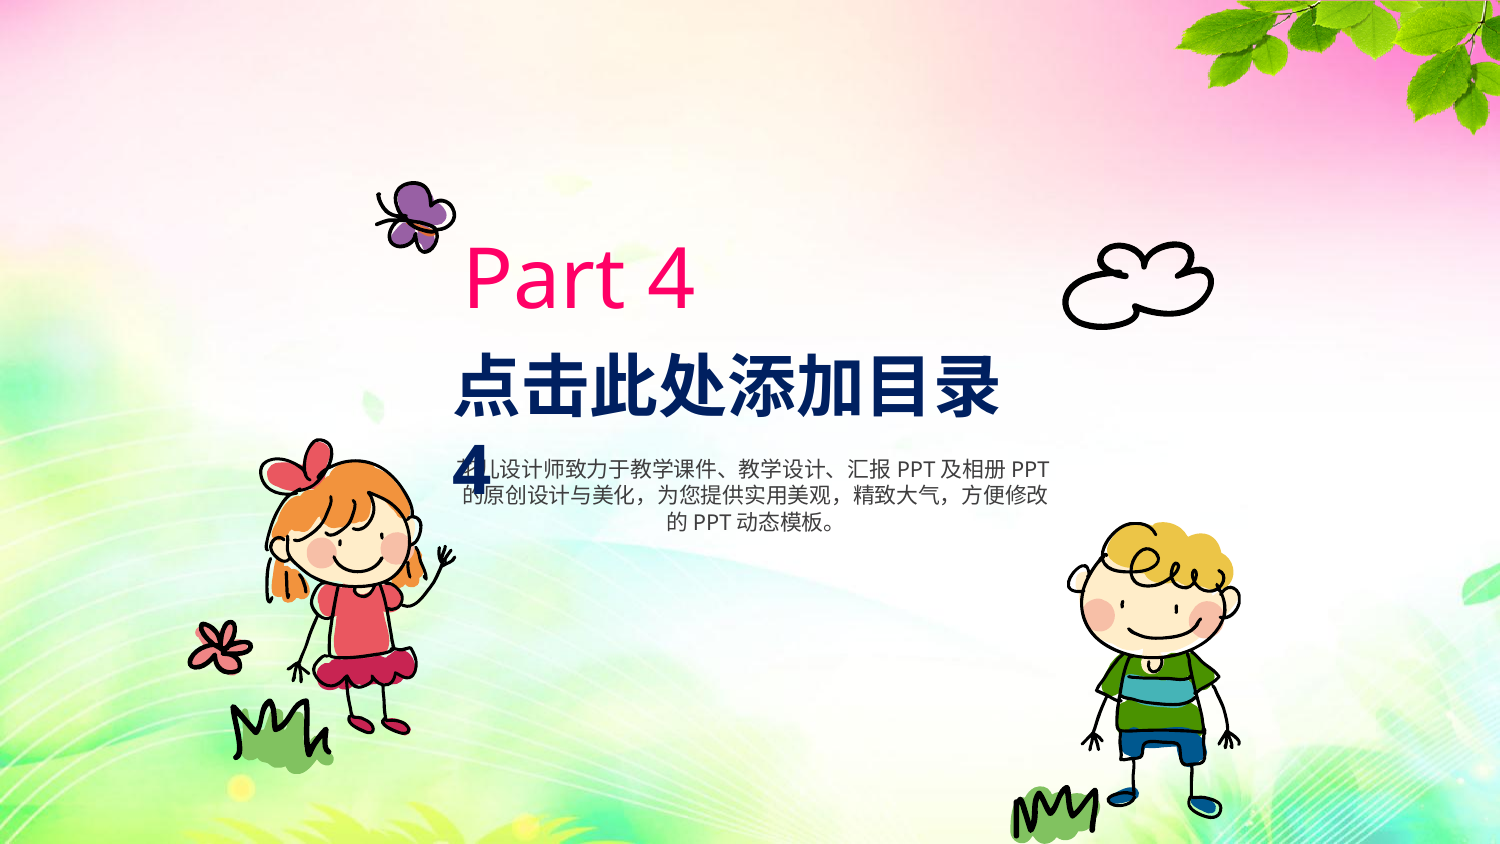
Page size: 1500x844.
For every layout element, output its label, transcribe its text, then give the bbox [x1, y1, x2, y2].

text_box 点击此处添加目录4 [437, 335, 1062, 516]
text_box 花儿设计师致力于教学课件、教学设计、汇报PPT及相册PPT的原创设计与美化，为您提供实用美观，精致大气，方便修改的PPT动态模板。 [457, 516, 1056, 535]
picture [0, 0, 1500, 844]
text_box Part 4 [447, 216, 715, 333]
